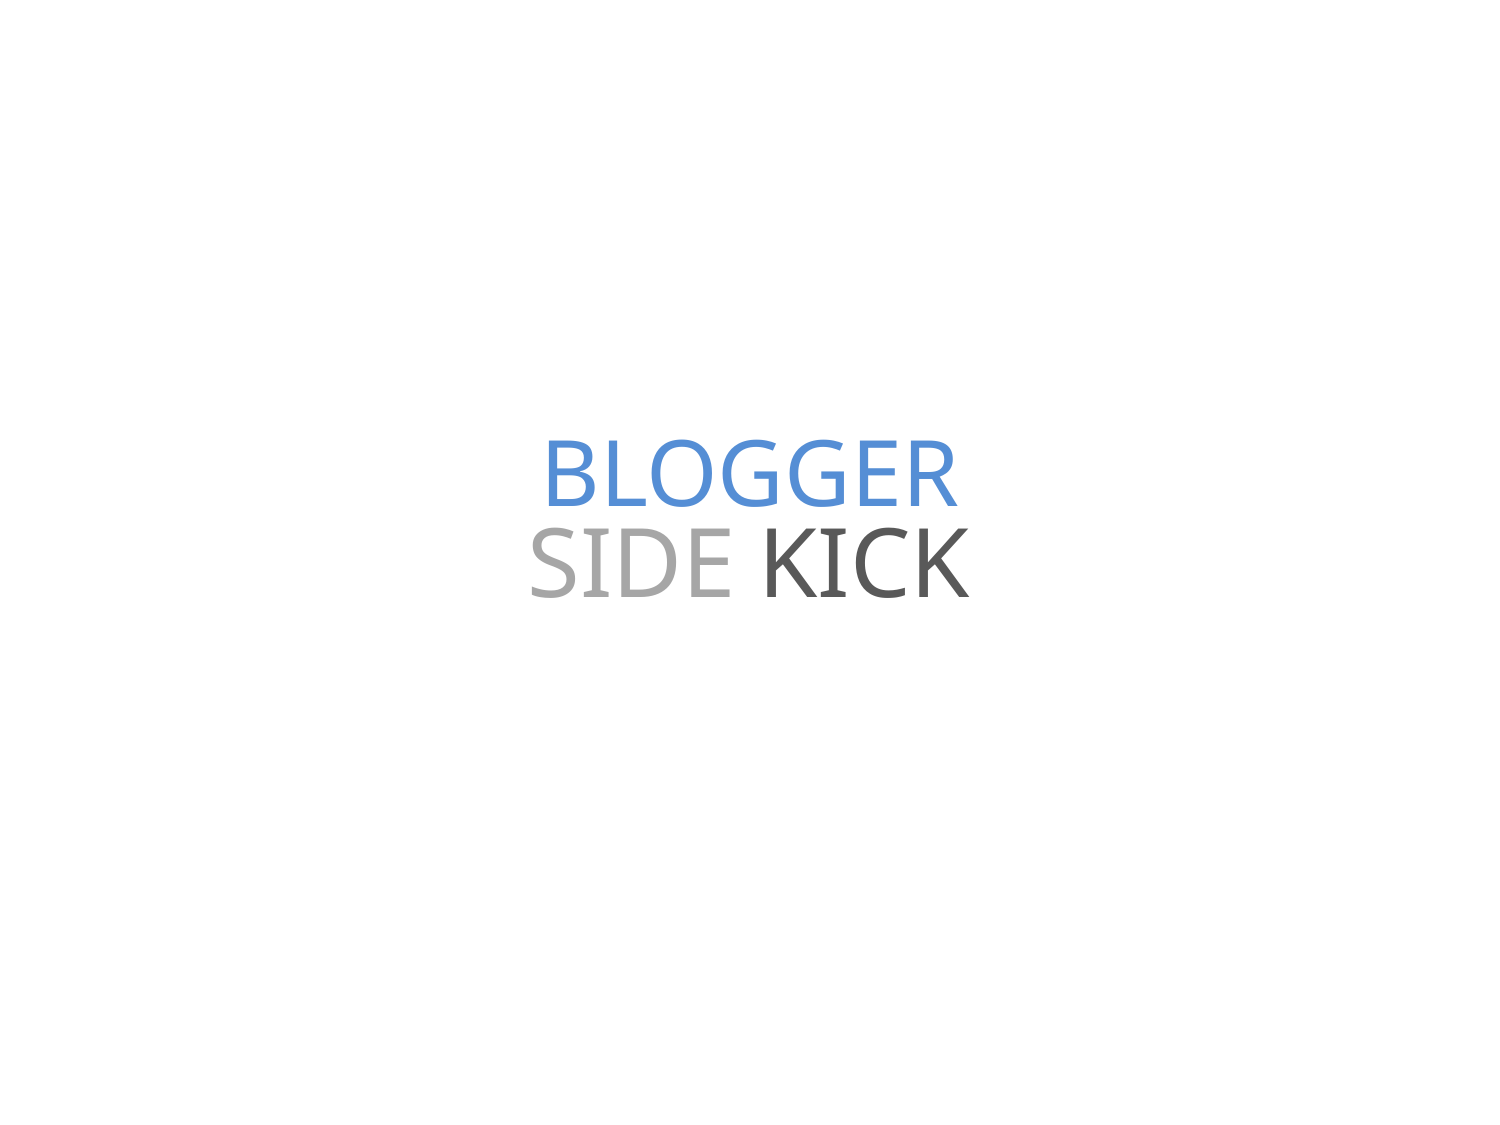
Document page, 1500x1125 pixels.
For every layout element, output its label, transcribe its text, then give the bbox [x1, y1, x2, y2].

text_box KICK [657, 494, 1071, 617]
title BLOGGER [112, 349, 1388, 591]
subtitle SIDE [425, 494, 657, 617]
